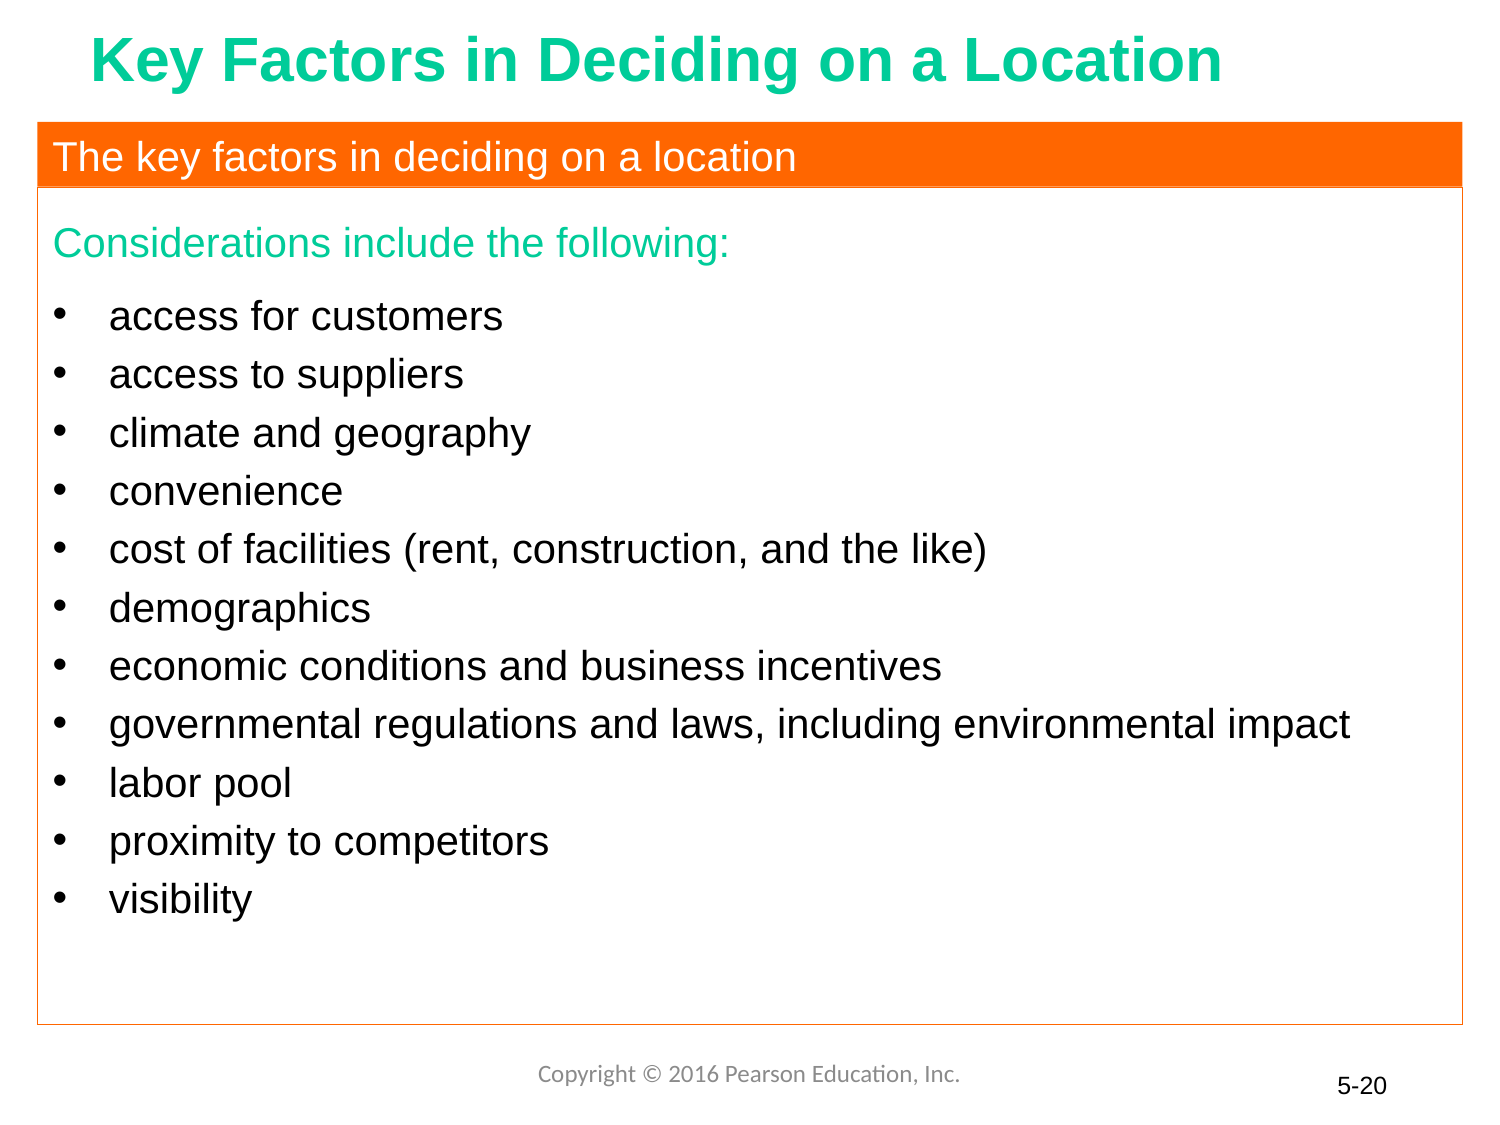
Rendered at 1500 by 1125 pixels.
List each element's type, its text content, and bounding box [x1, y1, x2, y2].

footer Copyright © 2016 Pearson Education, Inc. [512, 1042, 988, 1103]
title Key Factors in Deciding on a Location [75, 0, 1425, 150]
text_box The key factors in deciding on a location [37, 121, 1463, 187]
list Considerations include the following: access for customers access to suppliers climate and geography convenience cost of facilities (rent, construction, and the like) demographics economic conditions and business incentives governmental regulations and laws, including environmental impact labor pool proximity to competitors visibility [37, 187, 1463, 1025]
